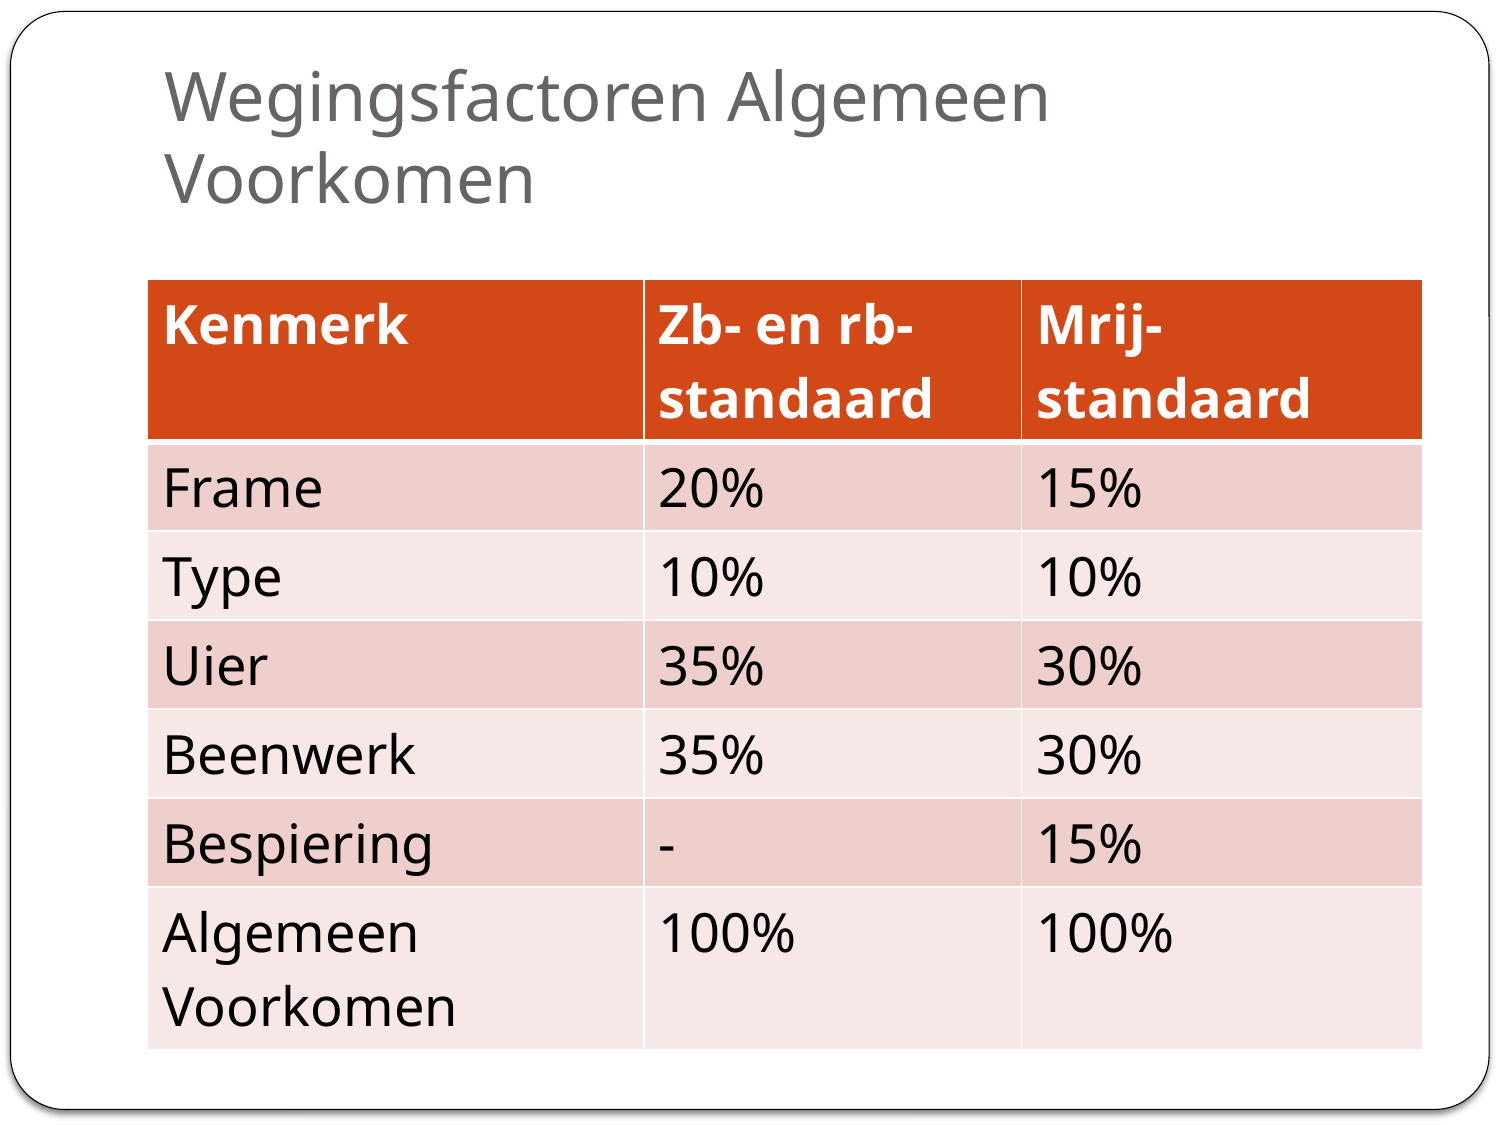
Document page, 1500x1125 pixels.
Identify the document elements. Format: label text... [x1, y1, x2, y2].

table_cell 35% [645, 710, 1021, 797]
table_cell Frame [148, 445, 643, 530]
table_header Kenmerk [148, 280, 643, 439]
table_cell Uier [148, 621, 643, 708]
table_cell 30% [1022, 621, 1422, 708]
table_cell 10% [645, 532, 1021, 619]
table_header Zb- en rb-standaard [645, 280, 1021, 439]
table_header Mrij-standaard [1022, 280, 1422, 439]
table_cell 35% [645, 621, 1021, 708]
table_cell 100% [1022, 888, 1422, 1049]
table_cell Beenwerk [148, 710, 643, 797]
table_cell 15% [1022, 799, 1422, 886]
table_cell 20% [645, 445, 1021, 530]
table_cell 30% [1022, 710, 1422, 797]
table_cell - [645, 799, 1021, 886]
title Wegingsfactoren Algemeen Voorkomen [150, 45, 1425, 233]
table_cell Bespiering [148, 799, 643, 886]
table_cell 10% [1022, 532, 1422, 619]
table_cell Type [148, 532, 643, 619]
table_cell Algemeen Voorkomen [148, 888, 643, 1049]
table_cell 100% [645, 888, 1021, 1049]
table_cell 15% [1022, 445, 1422, 530]
